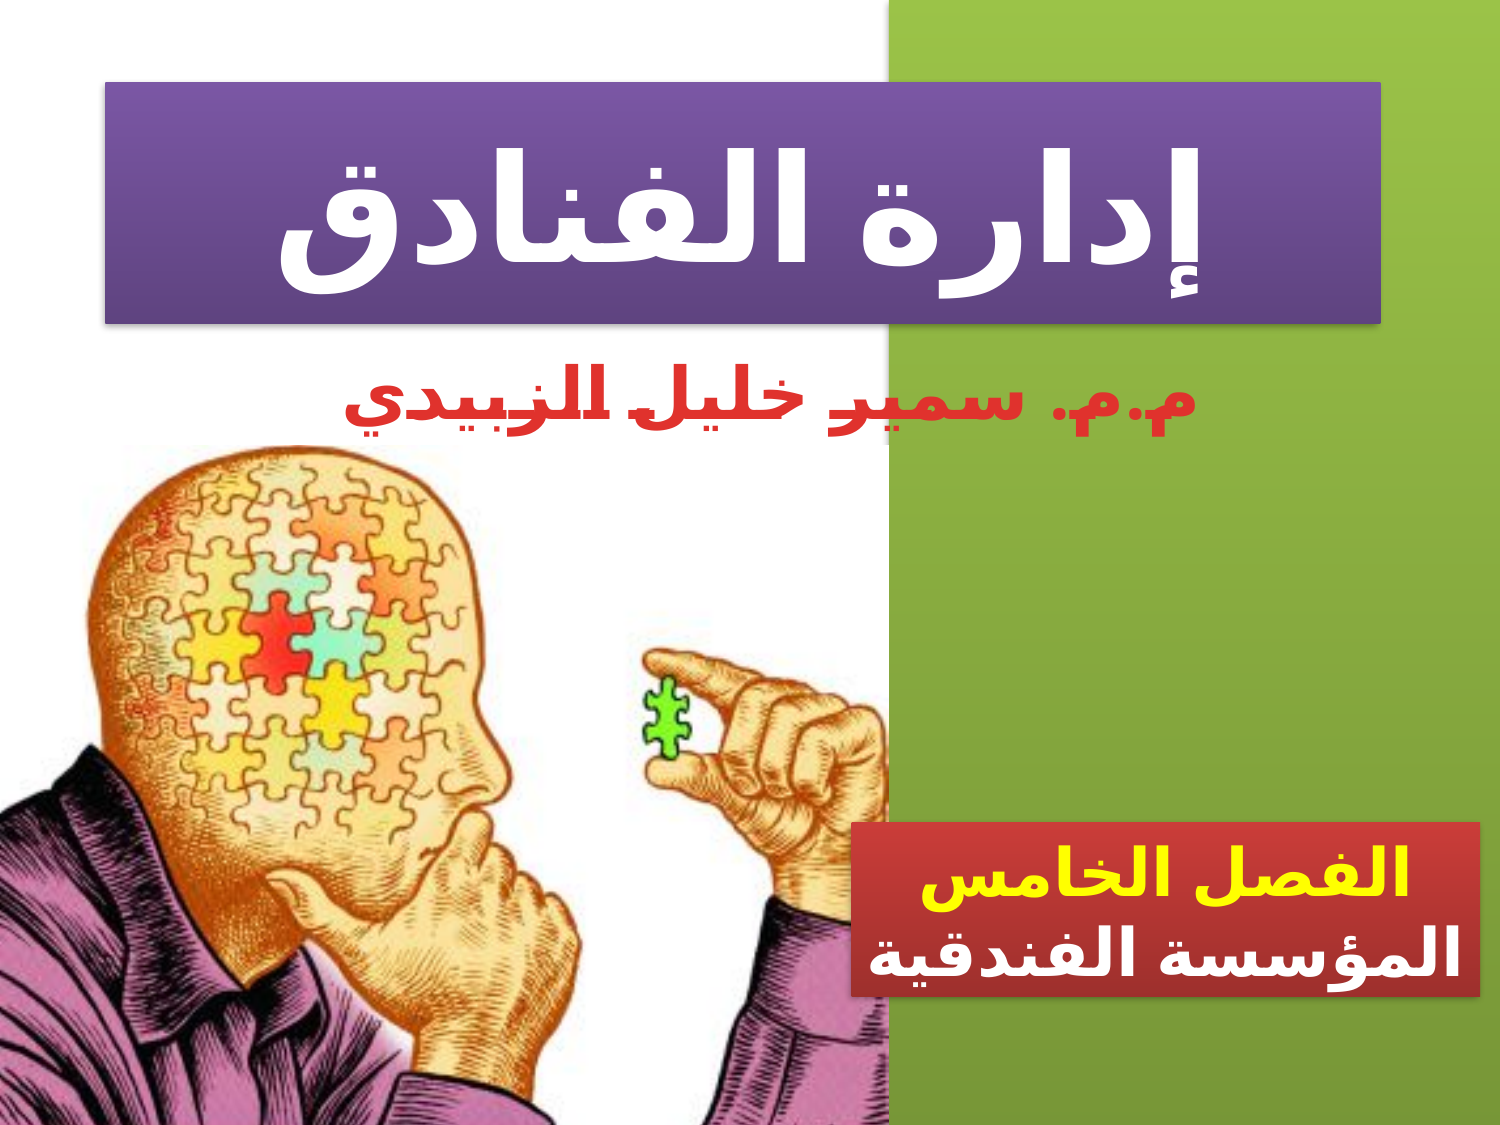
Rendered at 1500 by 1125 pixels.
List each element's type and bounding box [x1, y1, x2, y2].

text_box [0, 81, 1381, 1125]
text_box [888, 0, 1500, 1125]
